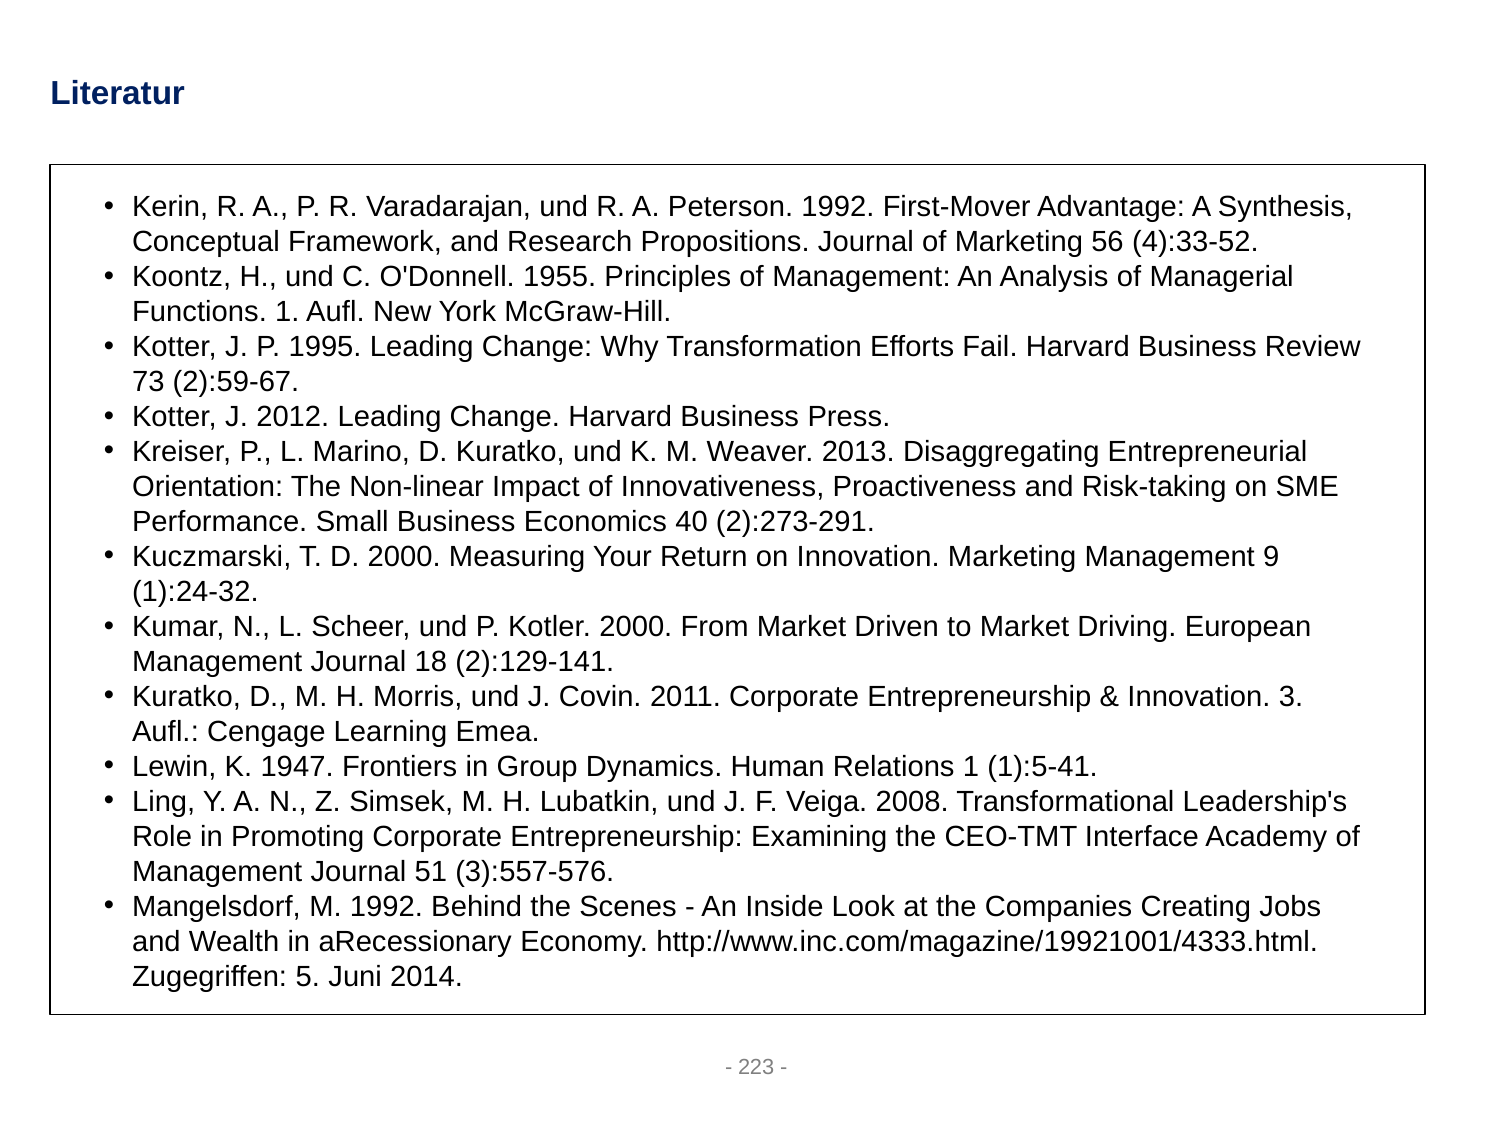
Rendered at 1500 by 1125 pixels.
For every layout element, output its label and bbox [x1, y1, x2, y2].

slide_number [599, 1045, 913, 1093]
text_box [50, 164, 1425, 1015]
text_box [35, 63, 1433, 119]
